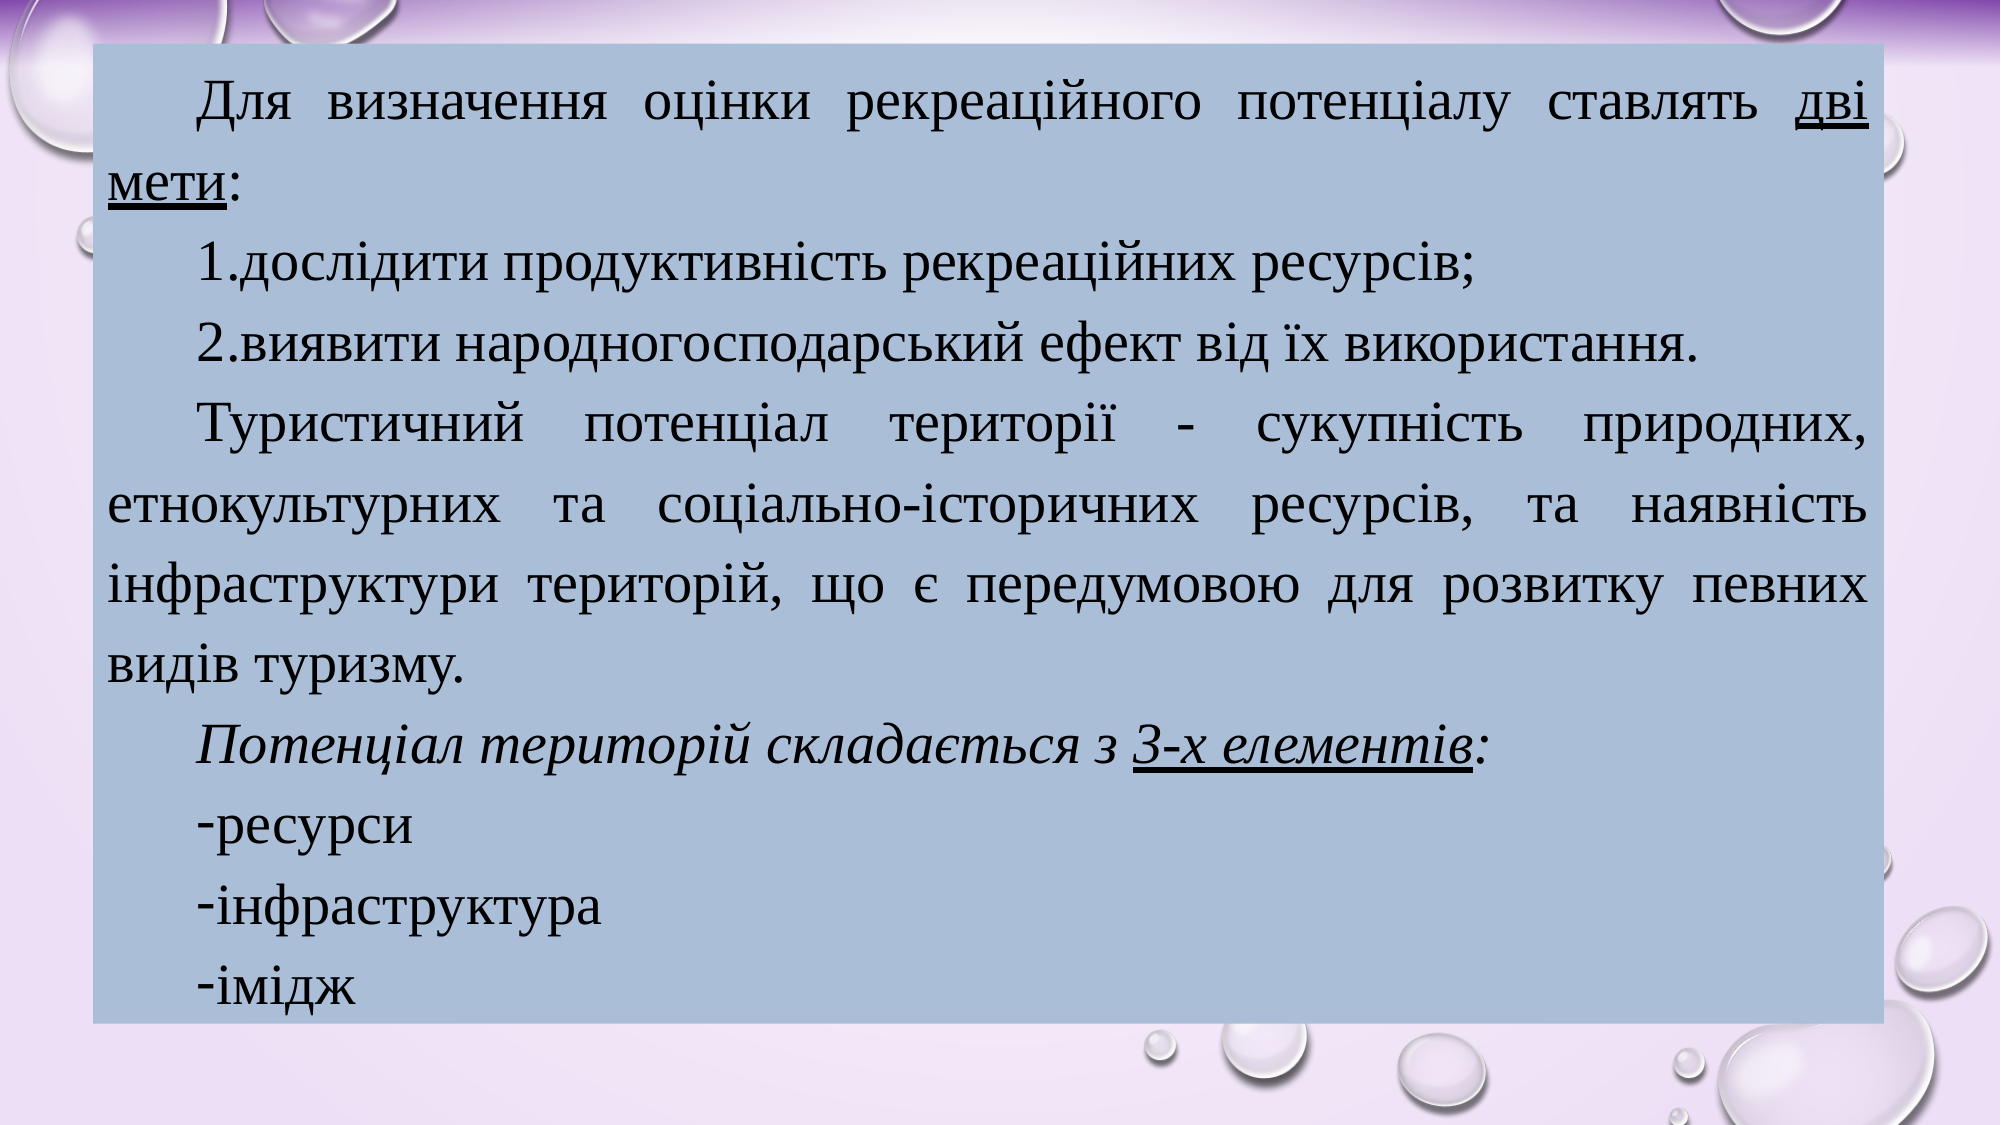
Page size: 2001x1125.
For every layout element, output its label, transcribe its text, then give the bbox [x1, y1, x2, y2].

picture [0, 0, 2000, 1125]
text_box Для визначення оцінки рекреаційного потенціалу ставлять дві мети: дослідити продуктивність рекреаційних ресурсів; виявити народногосподарський ефект від їх використання. Туристичний потенціал території - сукупність природних, етнокультурних та соціально-історичних ресурсів, та наявність інфраструктури територій, що є передумовою для розвитку певних видів туризму. Потенціал територій складається з 3-х елементів: ресурси інфраструктура імідж [93, 43, 1884, 1024]
